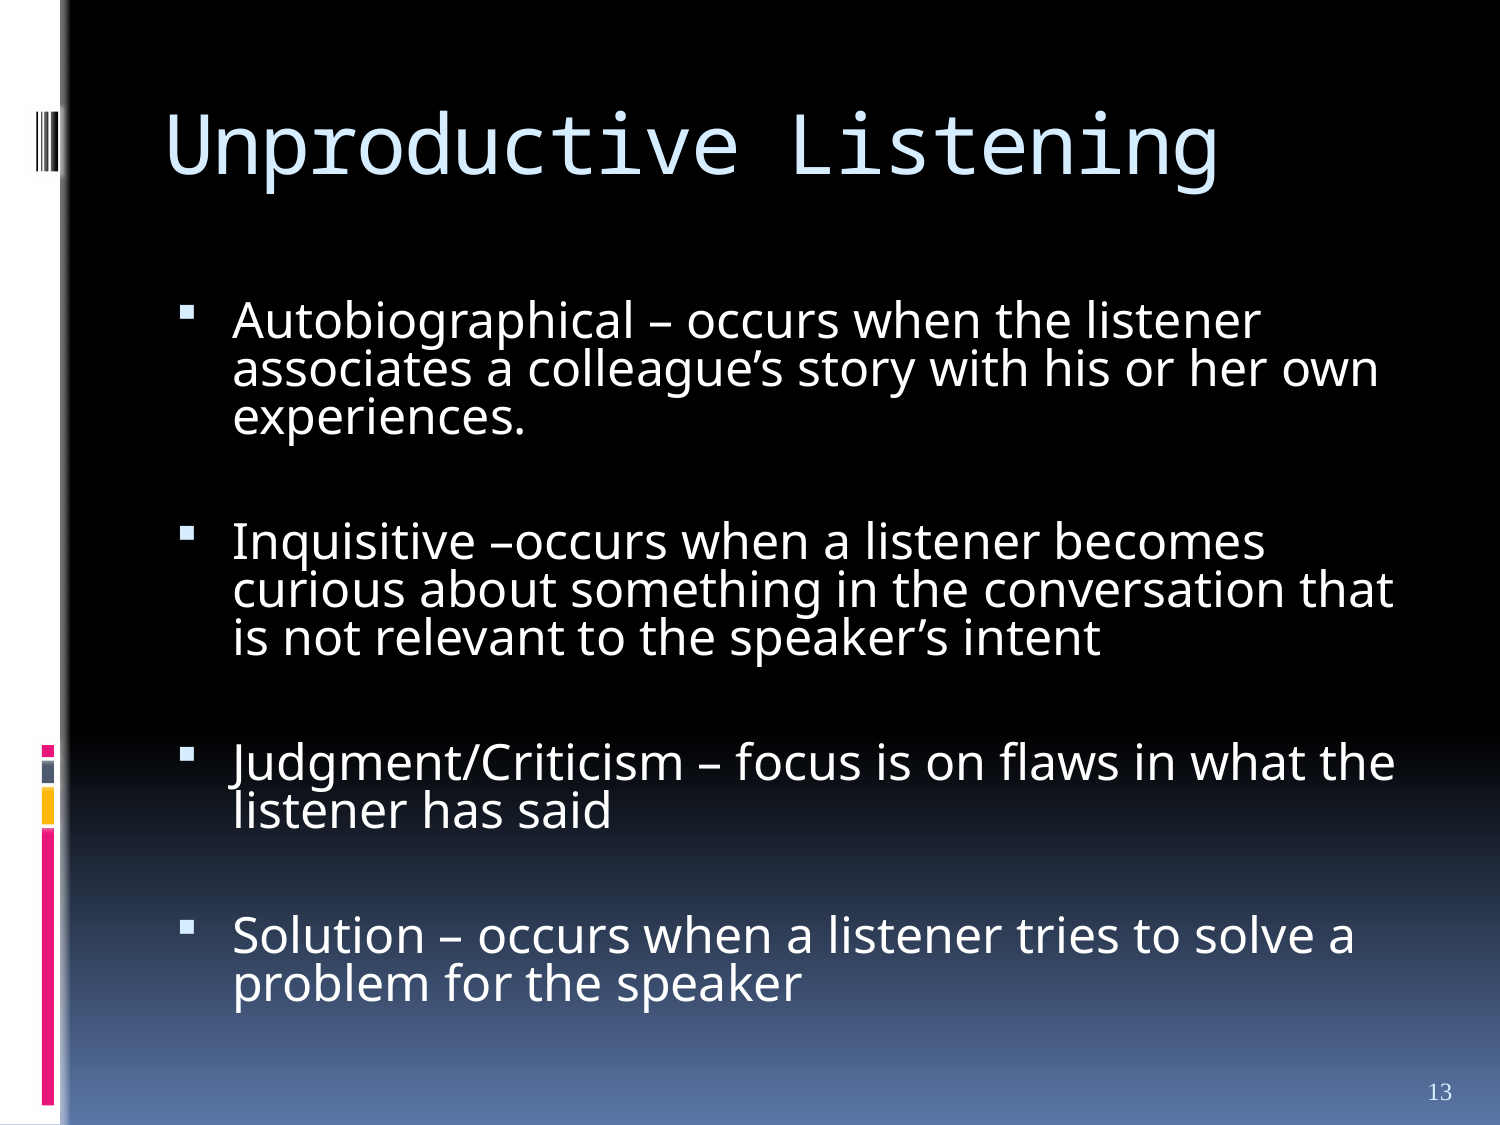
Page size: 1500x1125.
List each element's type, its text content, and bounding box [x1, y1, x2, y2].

title Unproductive Listening [150, 83, 1425, 234]
list Autobiographical – occurs when the listener associates a colleague’s story with his or her own experiences. Inquisitive –occurs when a listener becomes curious about something in the conversation that is not relevant to the speaker’s intent Judgment/Criticism – focus is on flaws in what the listener has said Solution – occurs when a listener tries to solve a problem for the speaker [150, 292, 1425, 1043]
slide_number 13 [1412, 1052, 1488, 1113]
